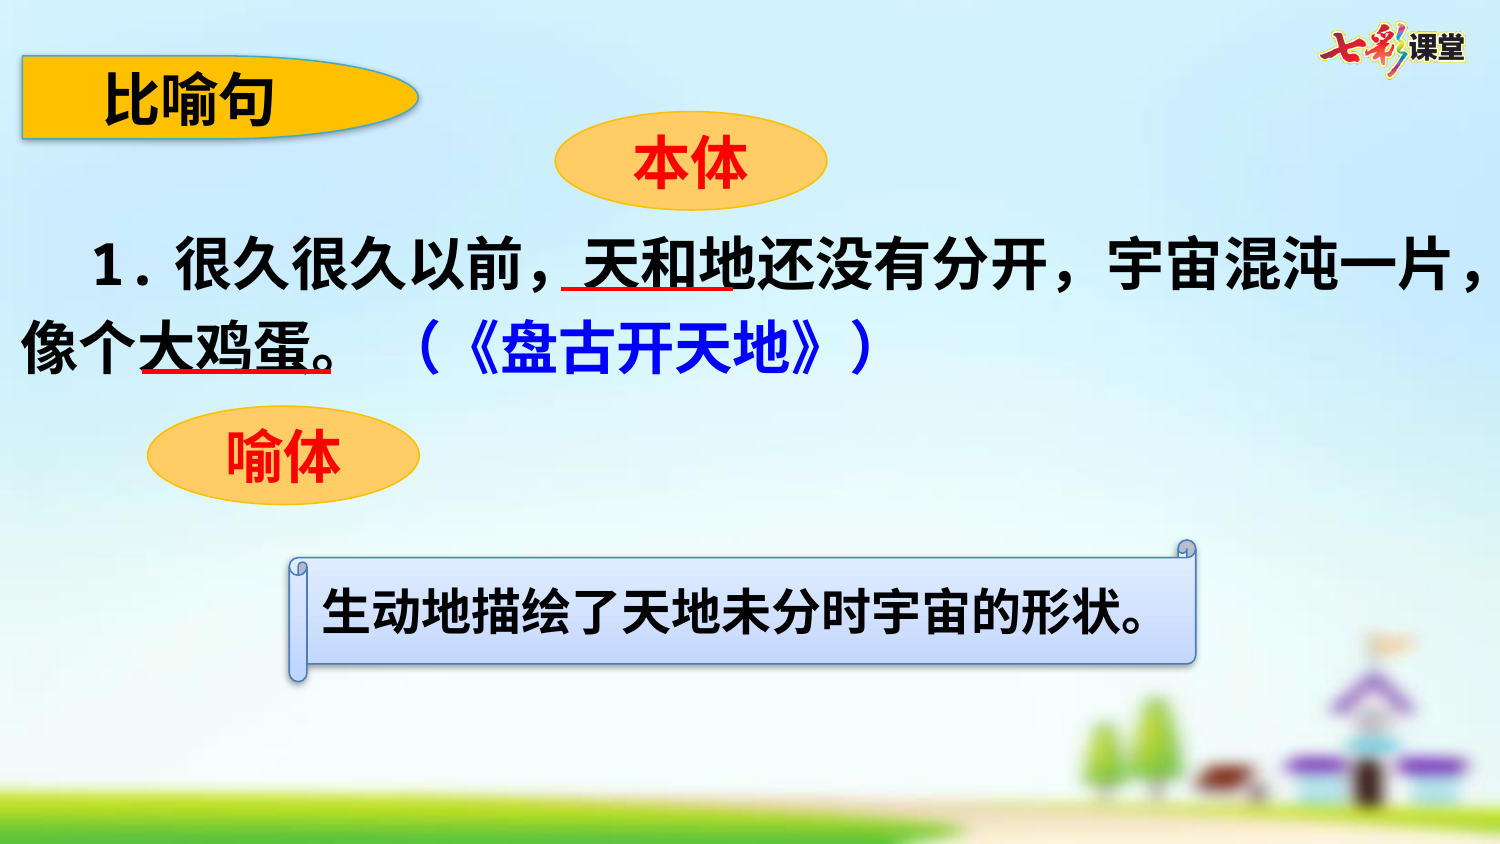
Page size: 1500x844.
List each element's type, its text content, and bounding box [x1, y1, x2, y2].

text_box 1.很久很久以前，天和地还没有分开，宇宙混沌一片，像个大鸡蛋。 （《盘古开天地》） [5, 206, 1500, 473]
text_box 本体 [553, 109, 829, 213]
text_box 生动地描绘了天地未分时宇宙的形状。 [288, 539, 1197, 683]
picture [0, 0, 1500, 844]
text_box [5, 55, 419, 140]
text_box 喻体 [145, 403, 422, 507]
